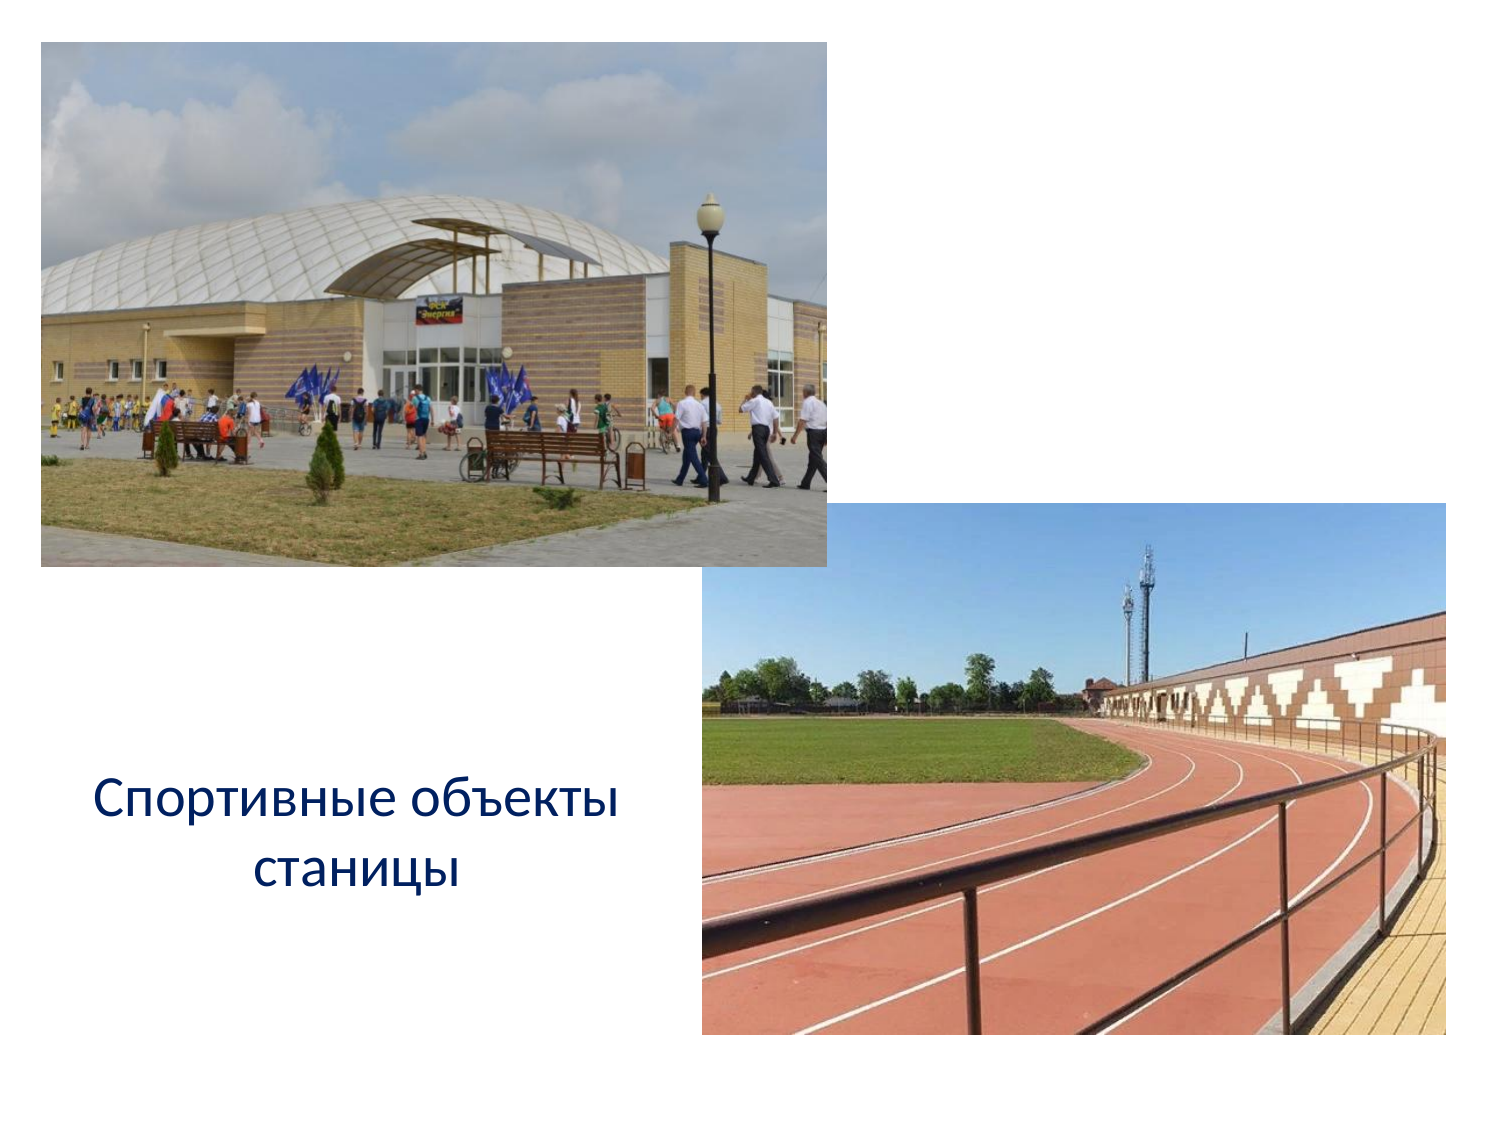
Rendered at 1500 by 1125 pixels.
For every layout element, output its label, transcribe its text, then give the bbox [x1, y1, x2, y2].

title Спортивные объекты станицы [0, 786, 697, 870]
picture [40, 42, 827, 568]
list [702, 503, 1446, 1036]
